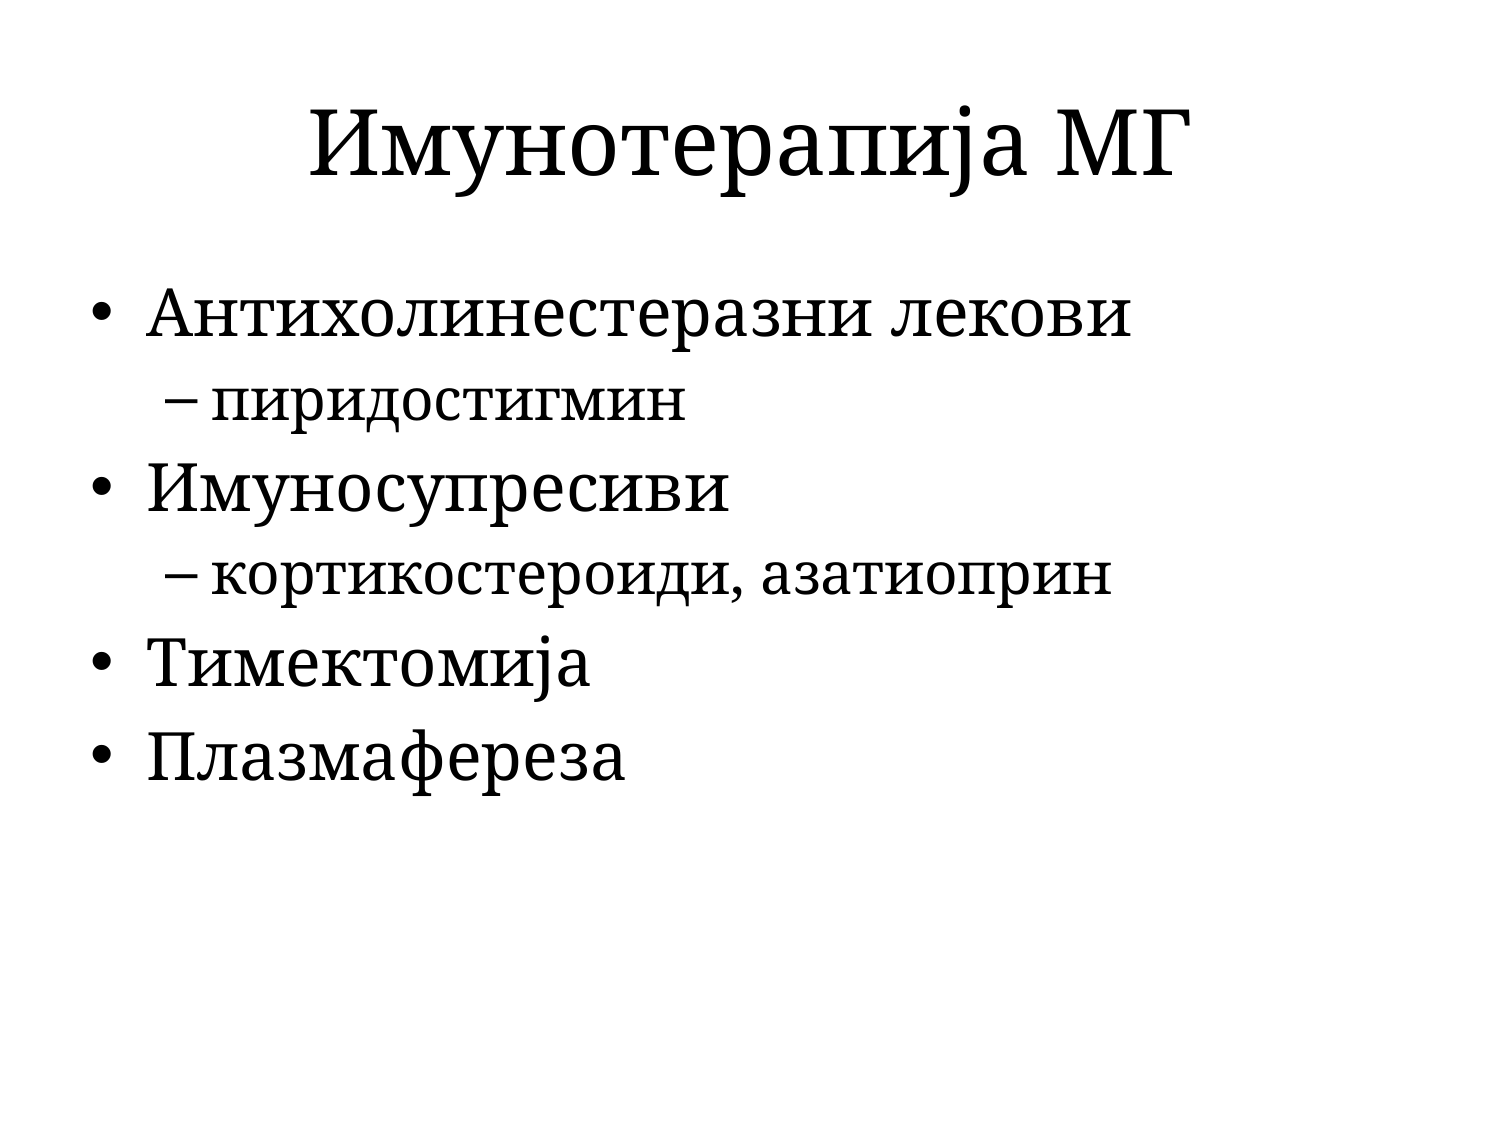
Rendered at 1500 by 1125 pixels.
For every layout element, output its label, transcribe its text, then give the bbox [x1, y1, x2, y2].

title Имунотерапија МГ [75, 45, 1425, 233]
list Антихолинестеразни лекови пиридостигмин Имуносупресиви кортикостероиди, азатиоприн Тимектомија Плазмафереза [75, 262, 1425, 1005]
